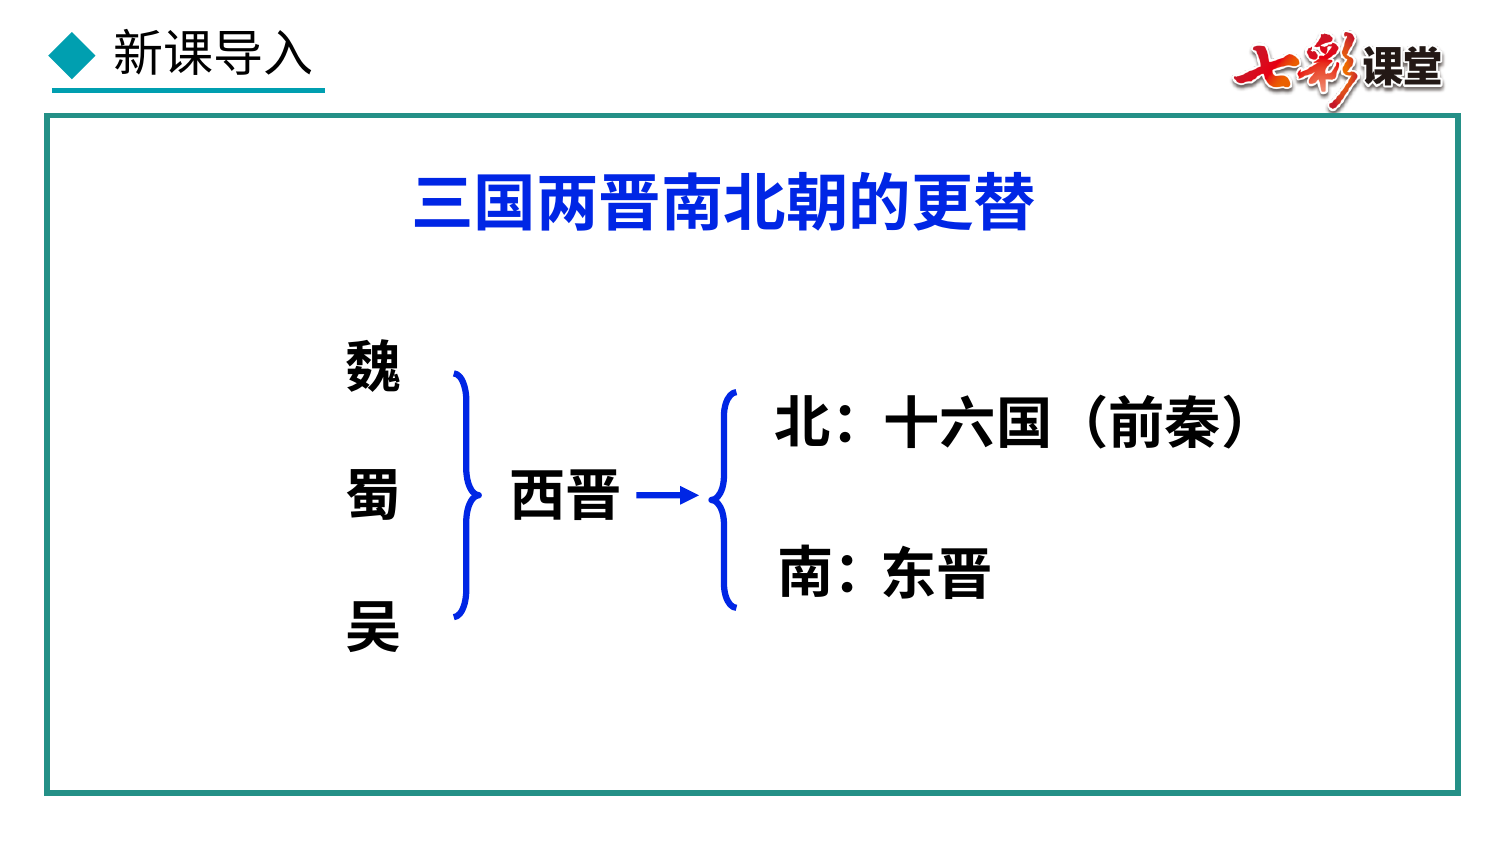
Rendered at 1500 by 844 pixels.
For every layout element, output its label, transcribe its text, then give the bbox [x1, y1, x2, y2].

text_box 蜀 [334, 453, 414, 533]
text_box [453, 533, 467, 618]
text_box 东晋 [805, 532, 1069, 611]
text_box [711, 392, 737, 608]
text_box 吴 [334, 585, 414, 664]
text_box 三国两晋南北朝的更替 [192, 157, 1256, 244]
picture [1228, 26, 1449, 113]
text_box 十六国（前秦） [872, 381, 1289, 461]
text_box [453, 373, 467, 453]
text_box 魏 [333, 325, 413, 405]
text_box 南： [765, 531, 901, 610]
text_box 西晋 [452, 453, 680, 533]
text_box 北： [763, 381, 899, 460]
text_box [636, 489, 699, 502]
